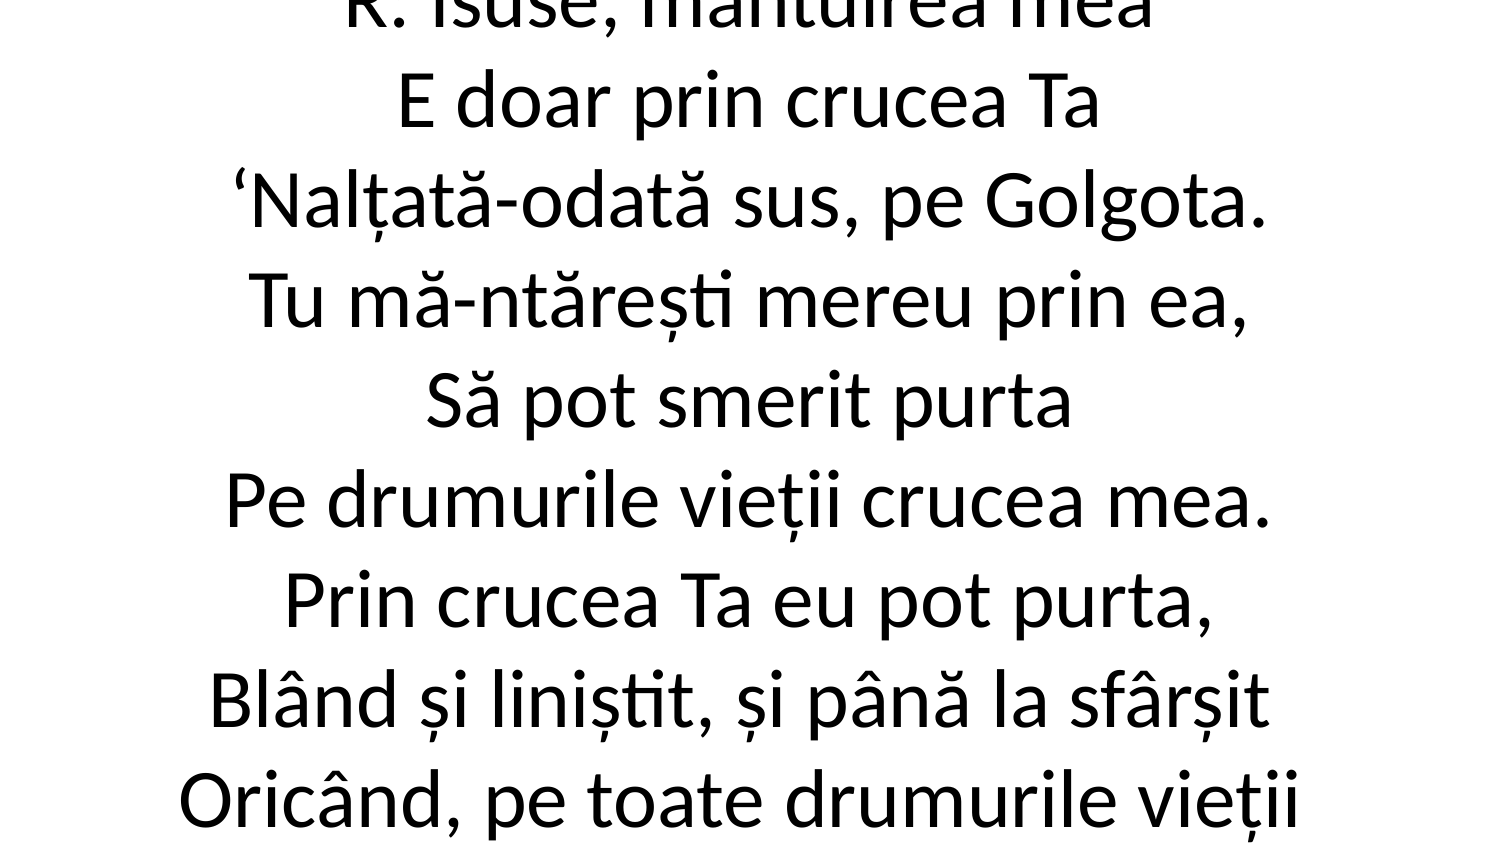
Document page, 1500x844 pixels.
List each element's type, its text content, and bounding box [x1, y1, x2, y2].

text_box R: Isuse, mântuirea mea E doar prin crucea Ta ‘Nalțată-odată sus, pe Golgota. Tu mă-ntărești mereu prin ea, Să pot smerit purta Pe drumurile vieții crucea mea. Prin crucea Ta eu pot purta, Blând și liniștit, și până la sfârșit Oricând, pe toate drumurile vieții Crucea mea. [164, 0, 1336, 844]
